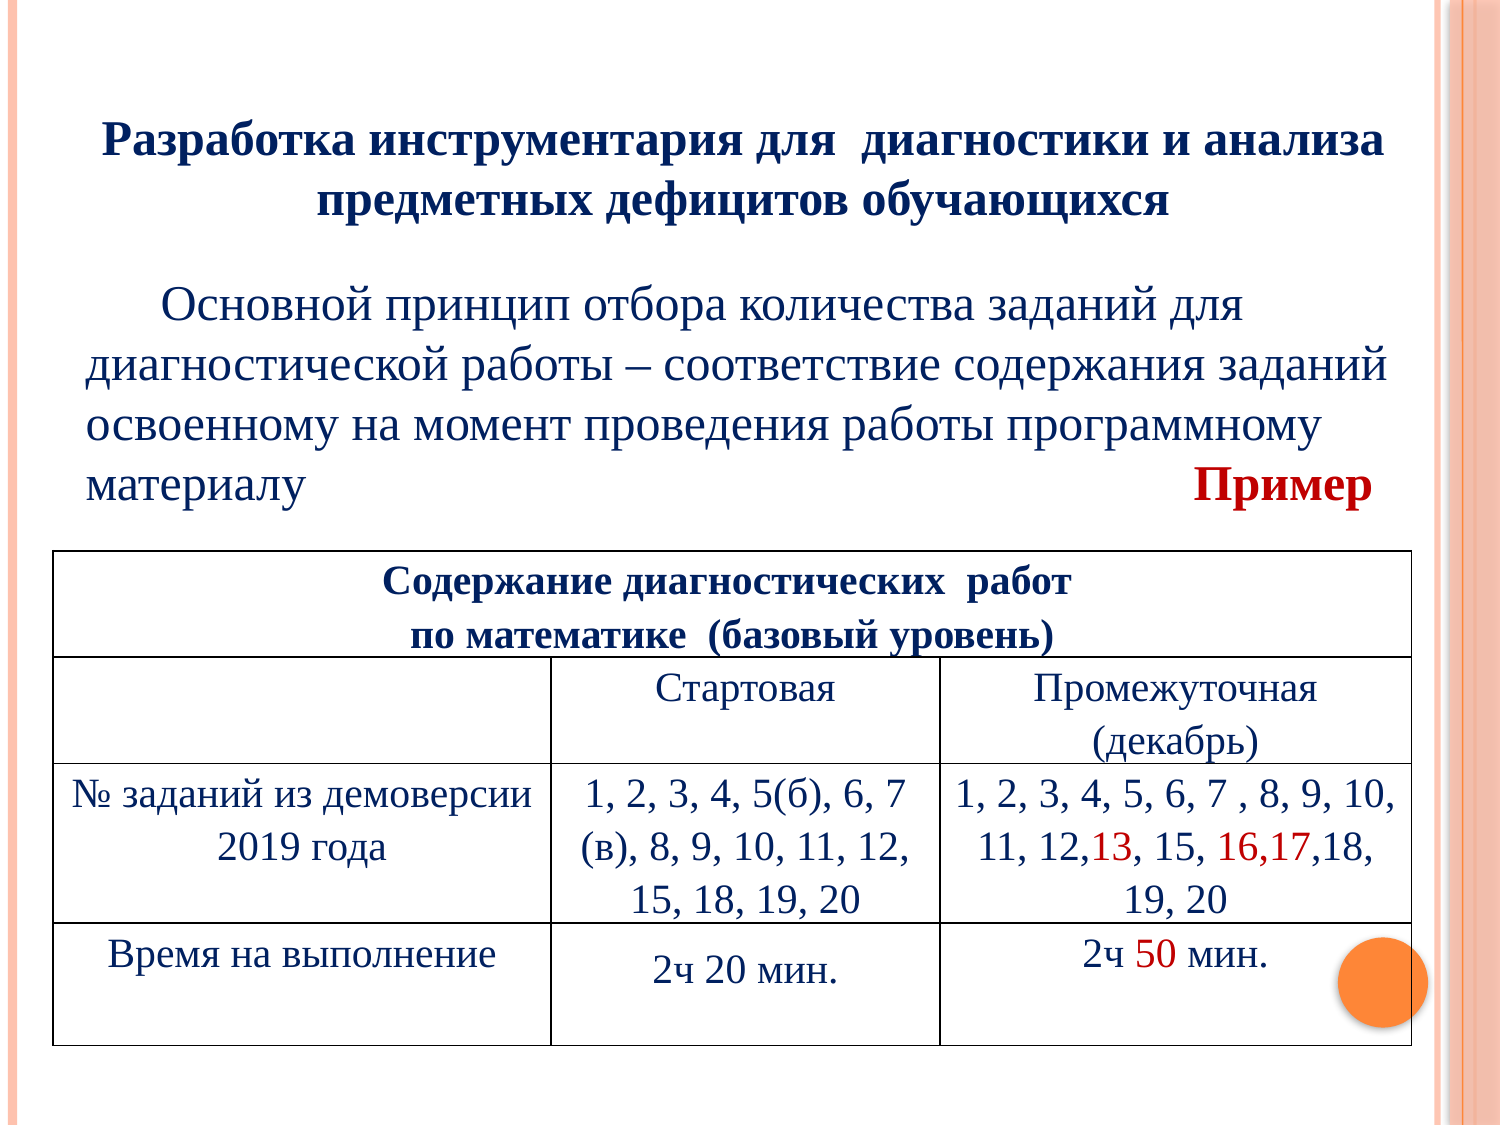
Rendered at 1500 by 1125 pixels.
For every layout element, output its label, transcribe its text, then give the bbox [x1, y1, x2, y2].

table_cell 1, 2, 3, 4, 5(б), 6, 7 (в), 8, 9, 10, 11, 12, 15, 18, 19, 20 [552, 764, 939, 922]
table_cell Время на выполнение [54, 924, 550, 1045]
table_cell 2ч 50 мин. [941, 924, 1411, 1045]
title Разработка инструментария для диагностики и анализа предметных дефицитов обучающихся [75, 45, 1412, 233]
table_cell 2ч 20 мин. [552, 924, 939, 1045]
table_header Содержание диагностических работ по математике (базовый уровень) [54, 552, 1411, 656]
table_cell № заданий из демоверсии 2019 года [54, 764, 550, 922]
table_cell Промежуточная (декабрь) [941, 658, 1411, 763]
table_cell 1, 2, 3, 4, 5, 6, 7 , 8, 9, 10, 11, 12,13, 15, 16,17,18, 19, 20 [941, 764, 1411, 922]
list Основной принцип отбора количества заданий для диагностической работы – соответствие содержания заданий освоенному на момент проведения работы программному материалу Пример [40, 262, 1424, 1063]
table_cell [54, 658, 550, 763]
table_cell Стартовая [552, 658, 939, 763]
